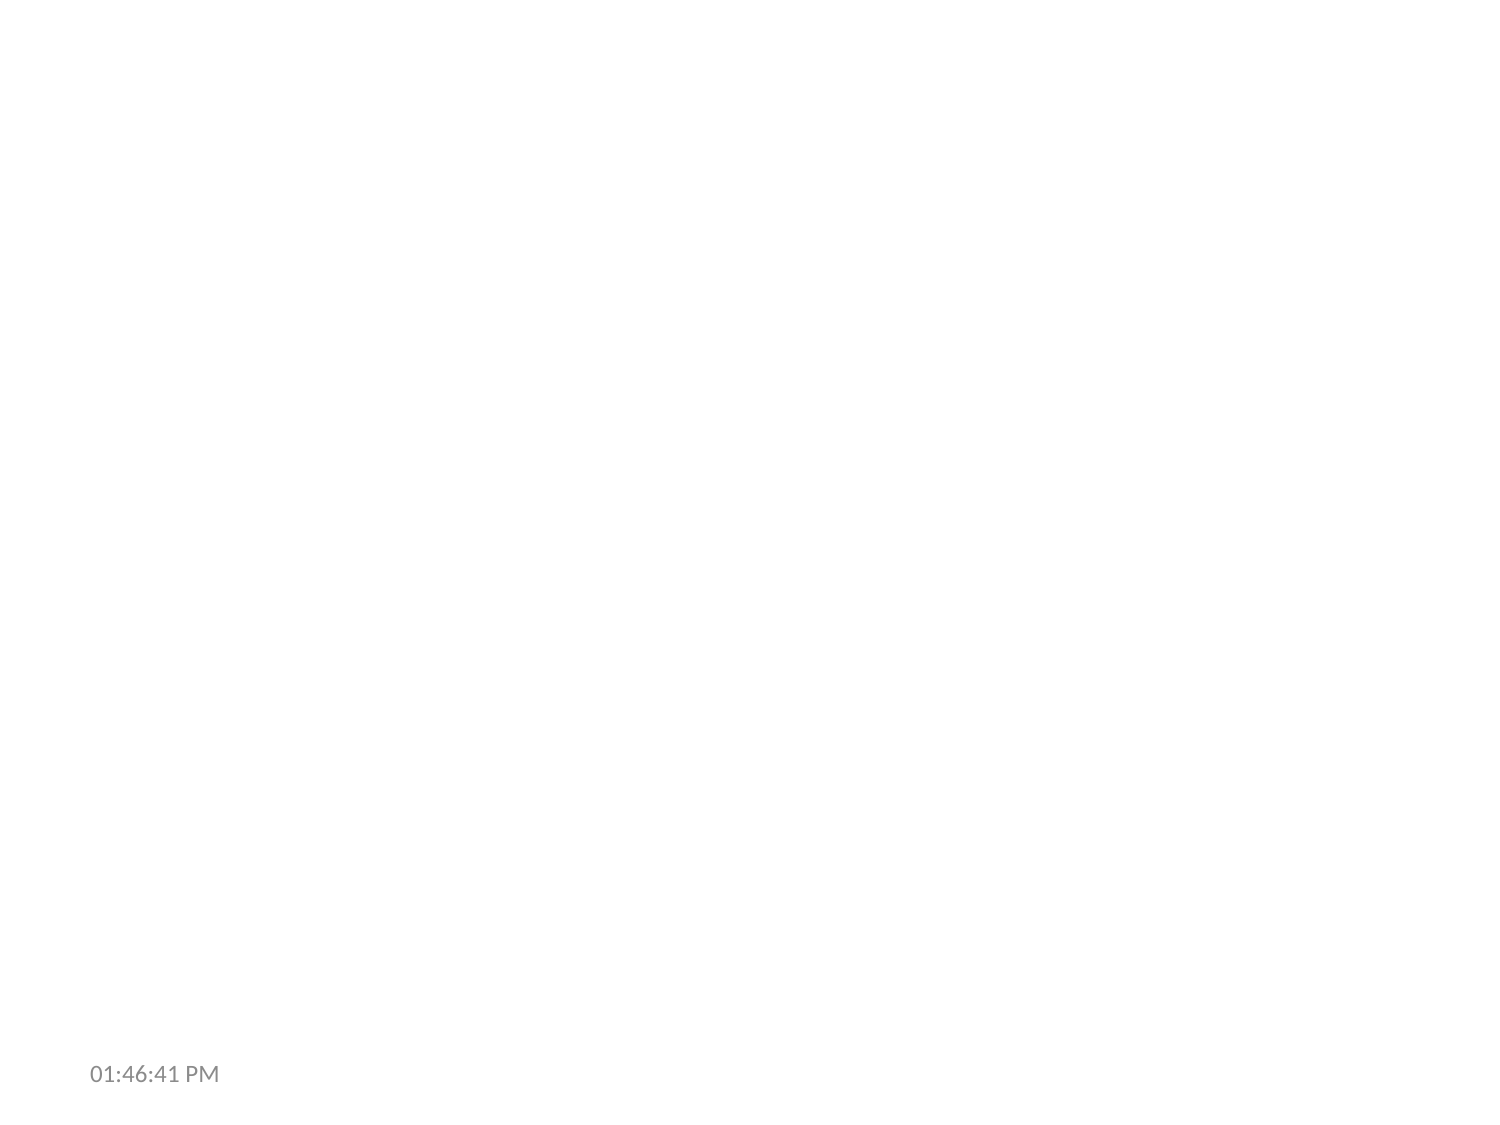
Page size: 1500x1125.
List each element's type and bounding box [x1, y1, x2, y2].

slide_number [75, 1042, 425, 1103]
